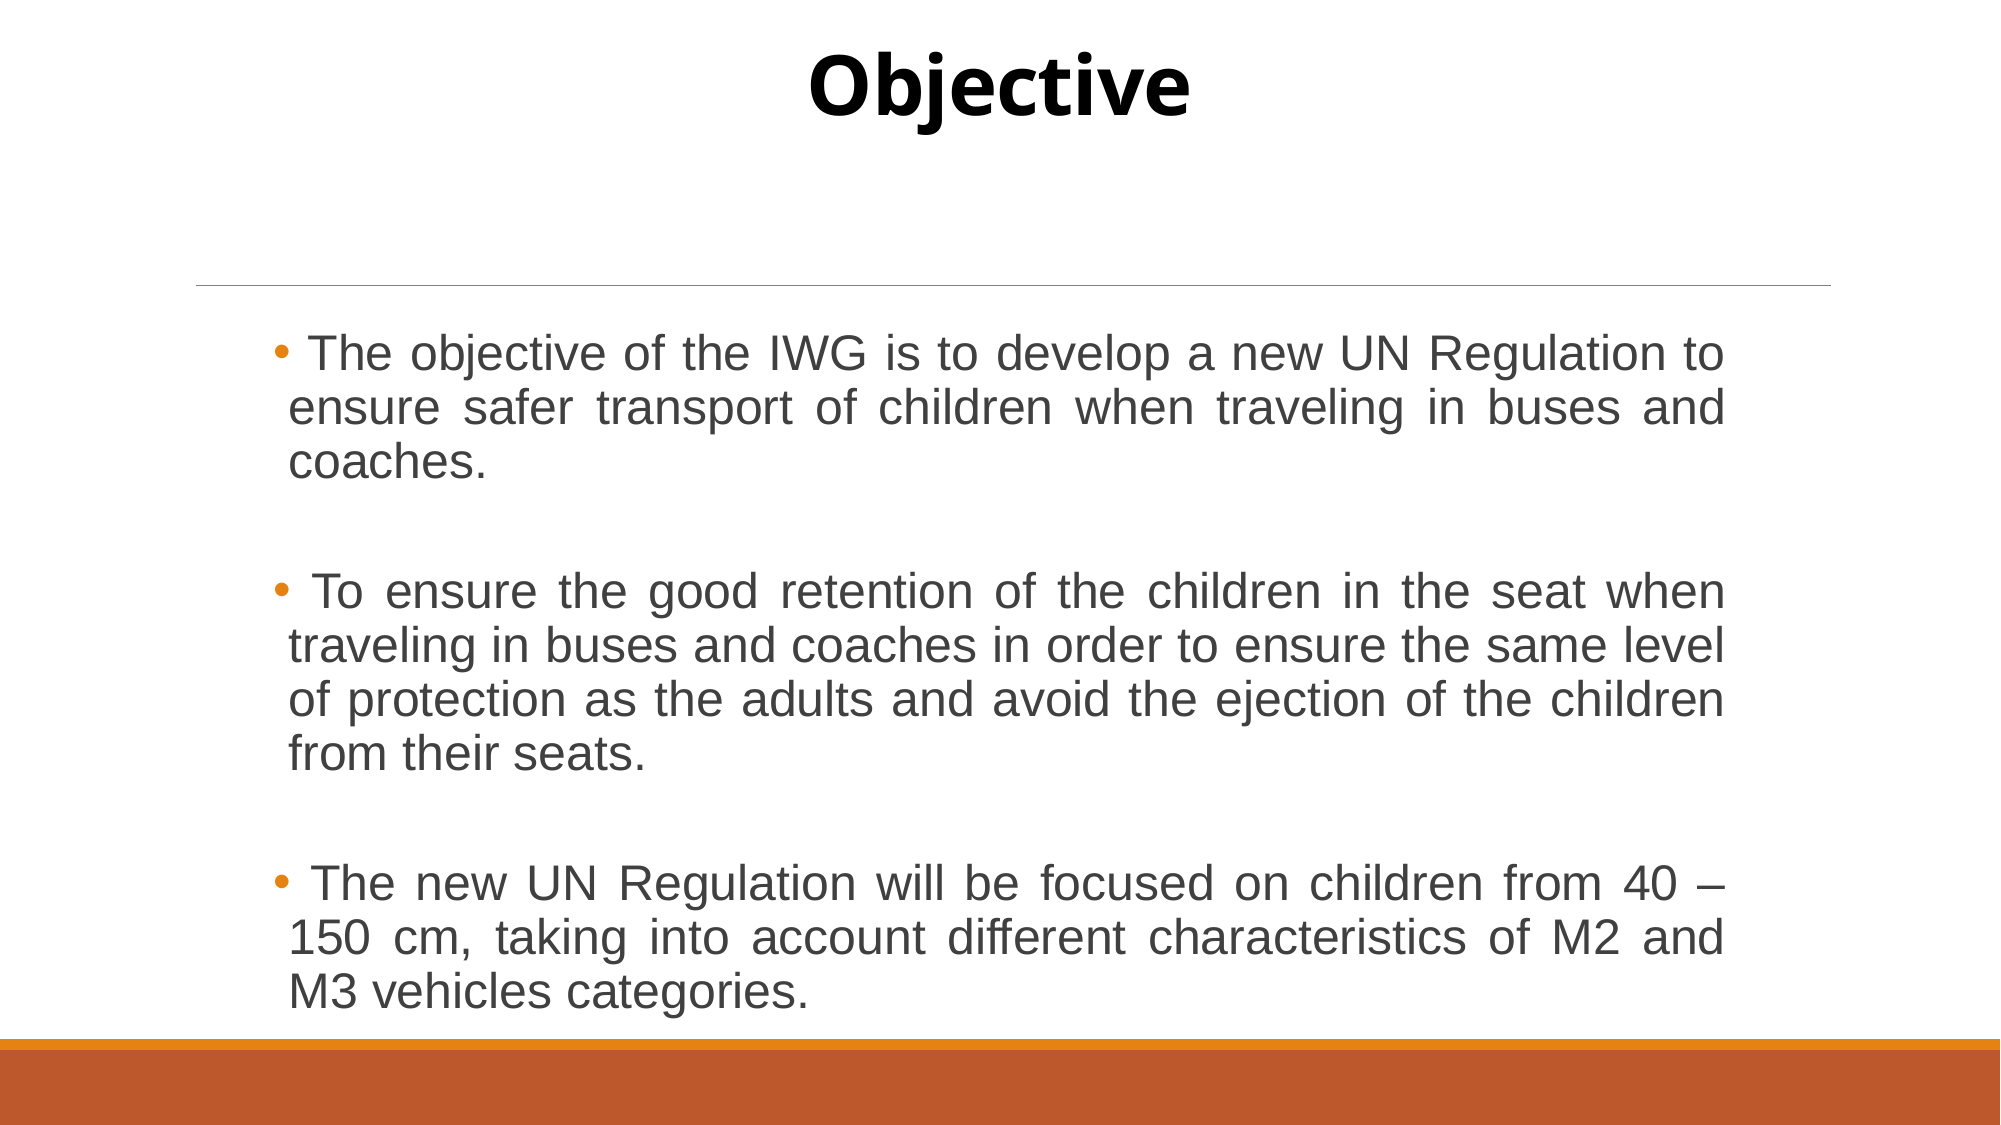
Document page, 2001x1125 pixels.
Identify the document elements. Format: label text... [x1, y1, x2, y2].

title Objective [249, 7, 1750, 173]
text_box The objective of the IWG is to develop a new UN Regulation to ensure safer transport of children when traveling in buses and coaches. To ensure the good retention of the children in the seat when traveling in buses and coaches in order to ensure the same level of protection as the adults and avoid the ejection of the children from their seats. The new UN Regulation will be focused on children from 40 – 150 cm, taking into account different characteristics of M2 and M3 vehicles categories. [273, 230, 1727, 1105]
